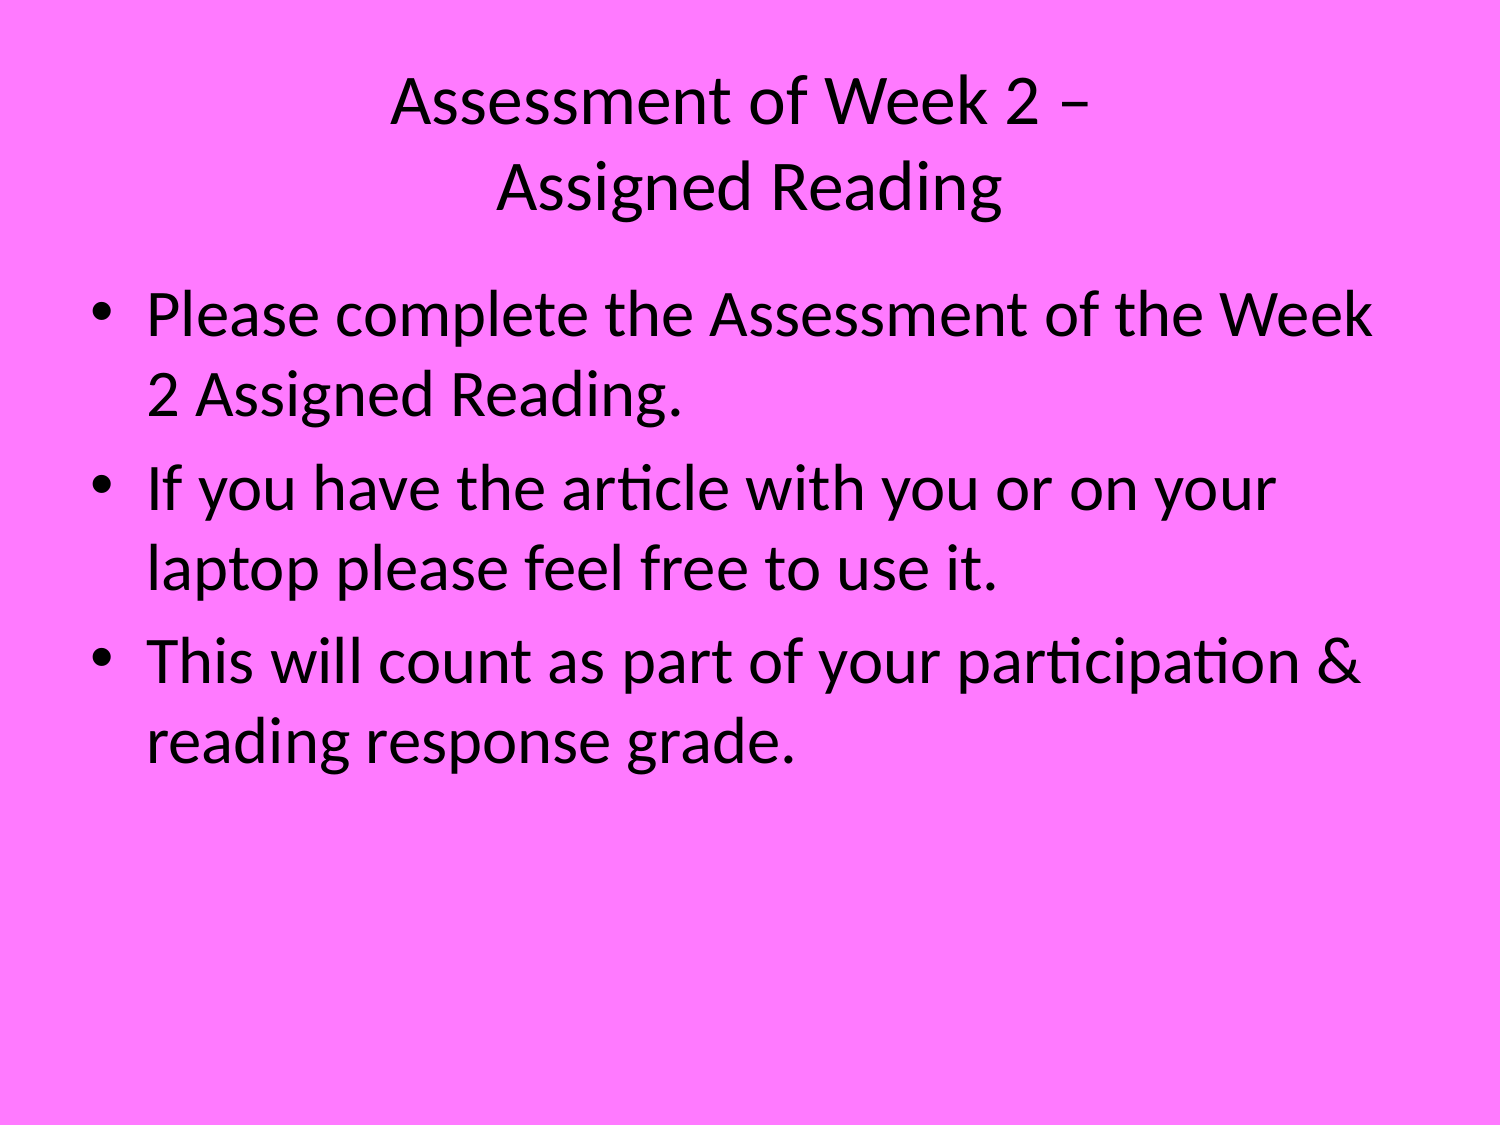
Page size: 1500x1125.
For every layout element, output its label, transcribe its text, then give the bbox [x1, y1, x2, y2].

title Assessment of Week 2 – Assigned Reading [75, 45, 1425, 233]
list Please complete the Assessment of the Week 2 Assigned Reading. If you have the article with you or on your laptop please feel free to use it. This will count as part of your participation & reading response grade. [75, 262, 1425, 1005]
